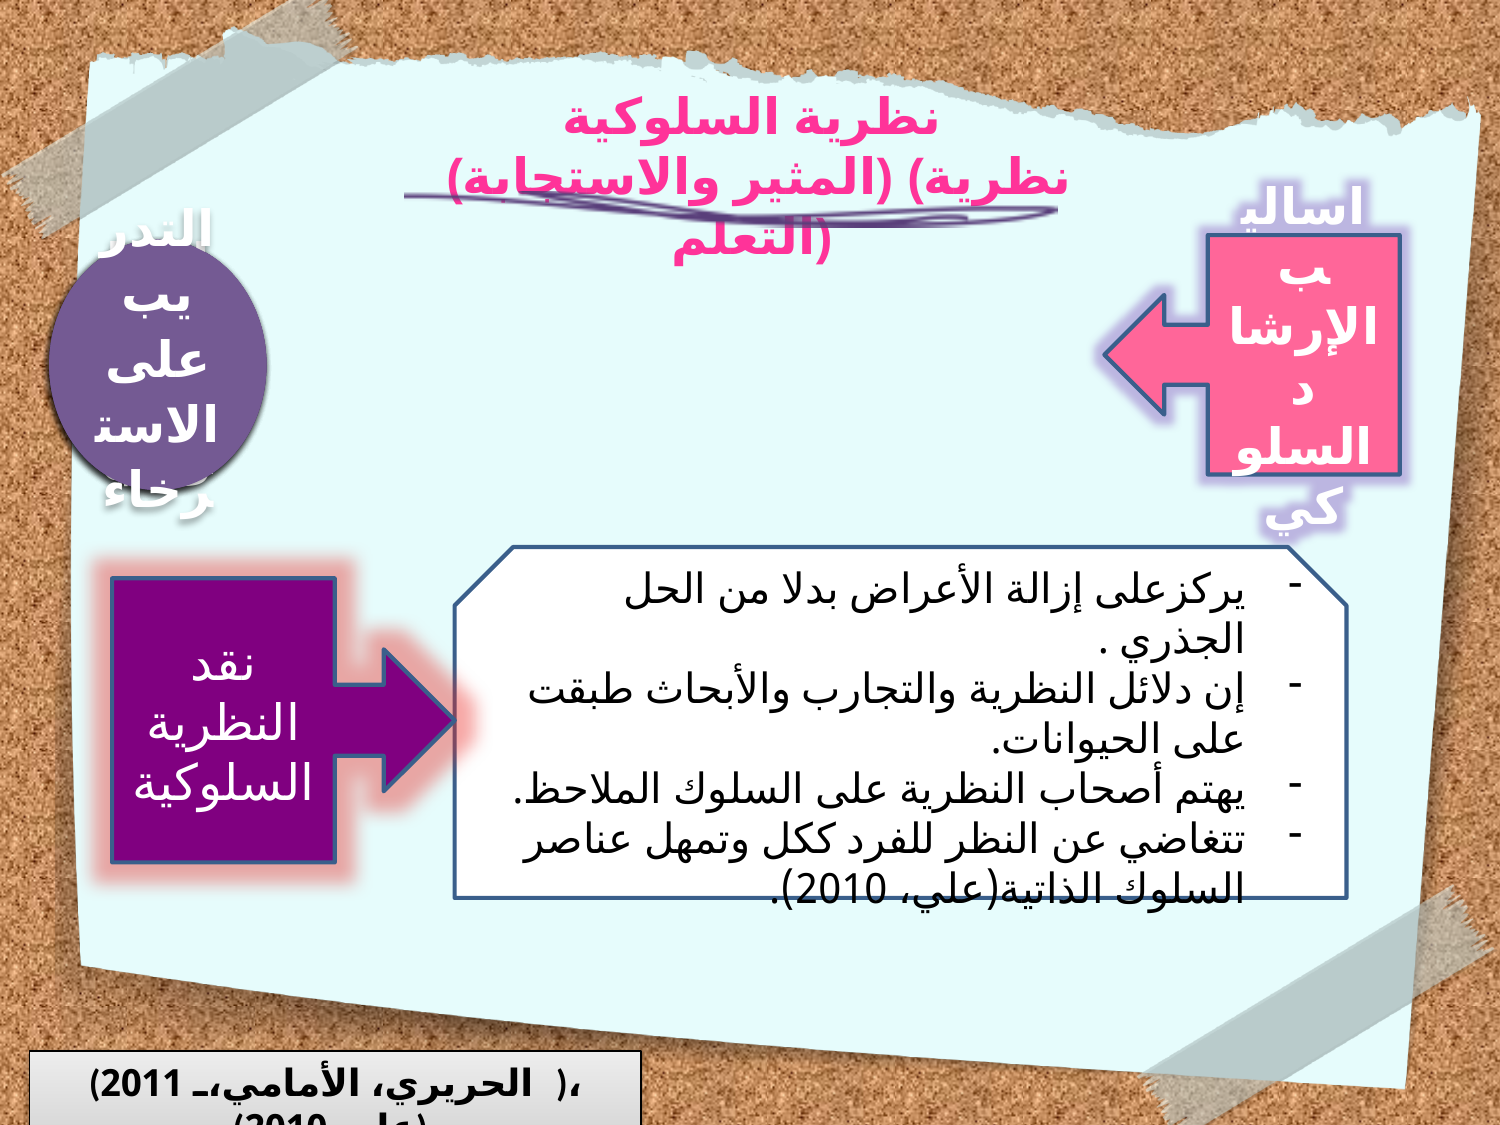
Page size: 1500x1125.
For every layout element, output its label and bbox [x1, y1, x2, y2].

picture [0, 0, 1500, 1125]
text_box [48, 239, 1137, 491]
